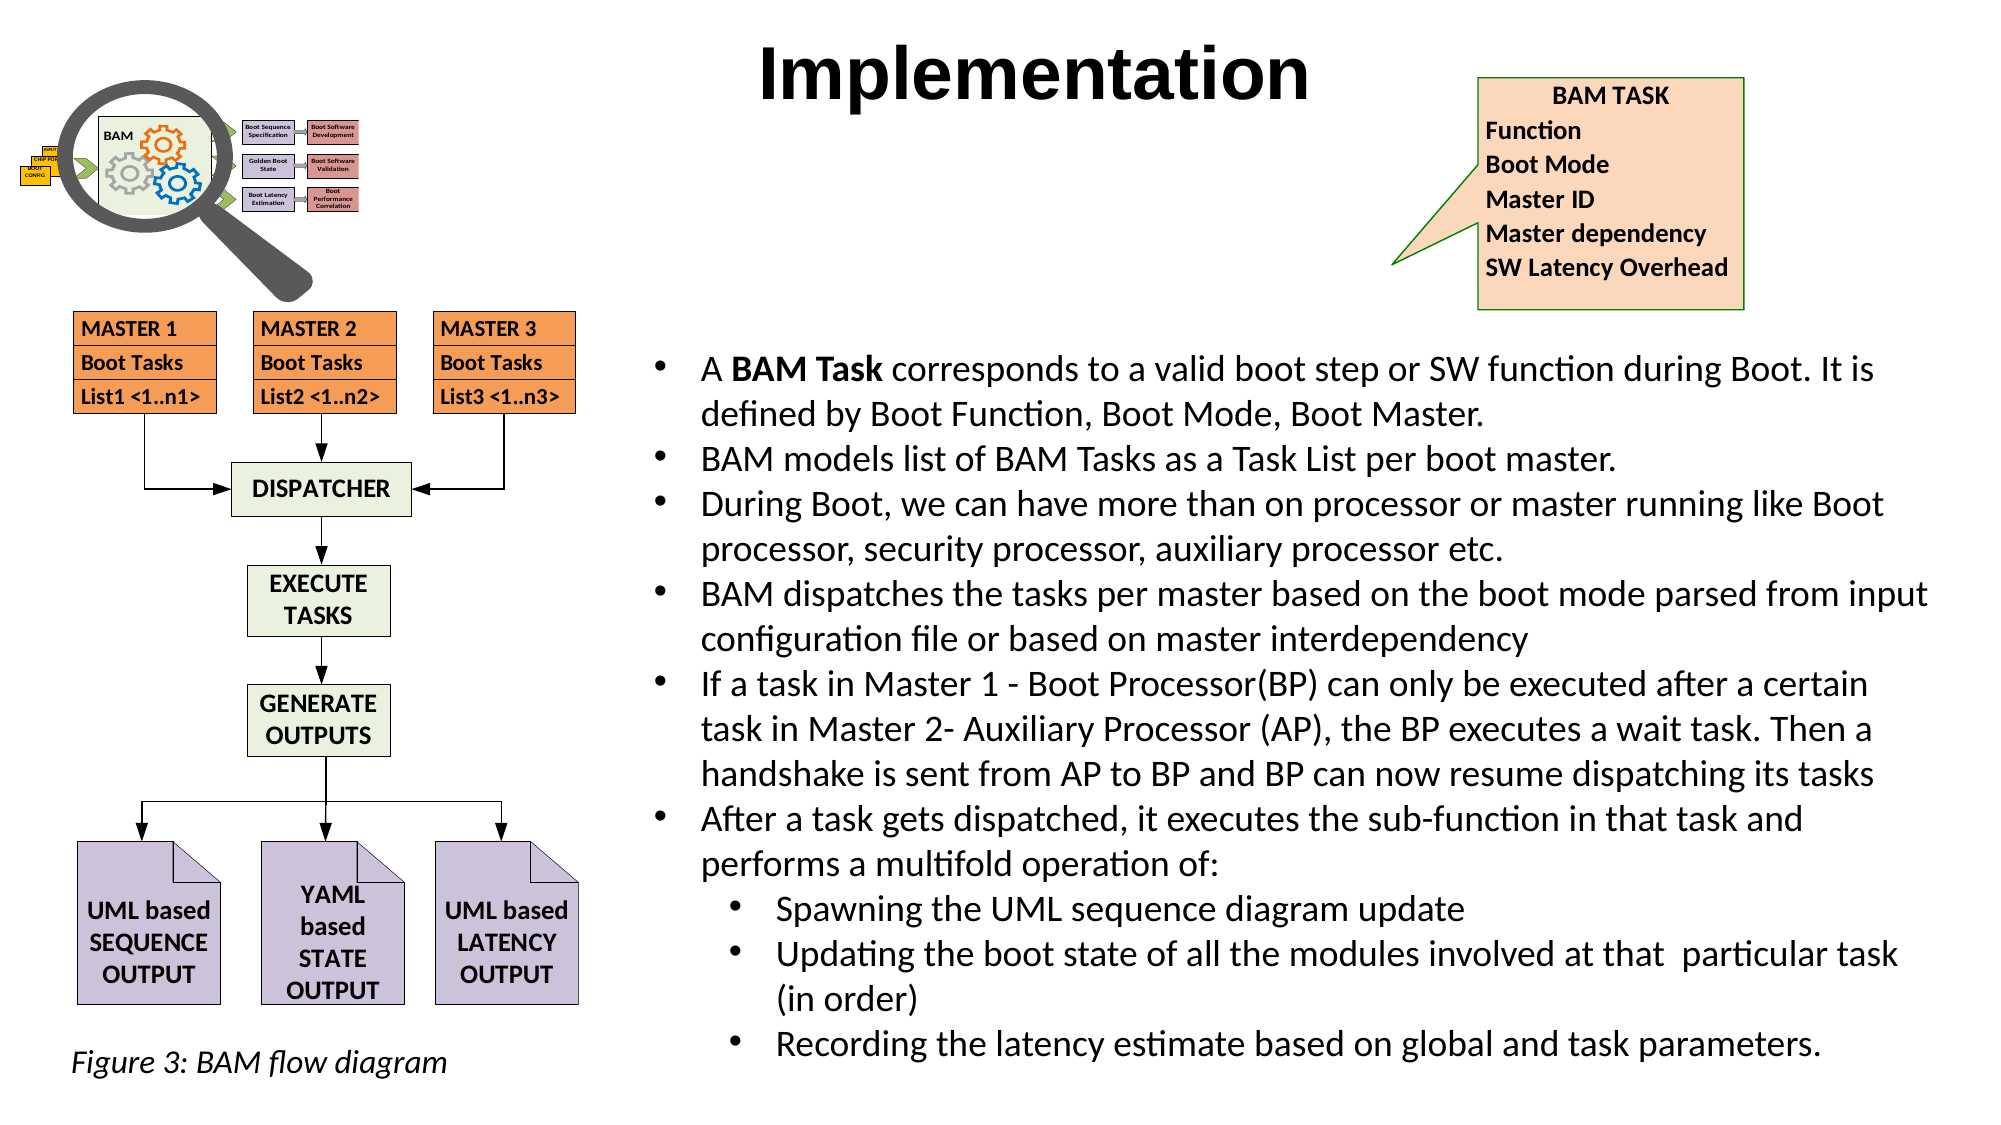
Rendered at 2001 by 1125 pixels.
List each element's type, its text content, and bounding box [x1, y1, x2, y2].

picture [10, 70, 579, 1008]
text_box Figure 3: BAM flow diagram [56, 1032, 639, 1088]
text_box Implementation [710, 17, 1360, 123]
picture [1388, 70, 1746, 312]
text_box A BAM Task corresponds to a valid boot step or SW function during Boot. It is defined by Boot Function, Boot Mode, Boot Master. BAM models list of BAM Tasks as a Task List per boot master. During Boot, we can have more than on processor or master running like Boot processor, security processor, auxiliary processor etc. BAM dispatches the tasks per master based on the boot mode parsed from input configuration file or based on master interdependency If a task in Master 1 - Boot Processor(BP) can only be executed after a certain task in Master 2- Auxiliary Processor (AP), the BP executes a wait task. Then a handshake is sent from AP to BP and BP can now resume dispatching its tasks After a task gets dispatched, it executes the sub-function in that task and performs a multifold operation of: Spawning the UML sequence diagram update Updating the boot state of all the modules involved at that particular task (in order) Recording the latency estimate based on global and task parameters. [639, 336, 1955, 1116]
